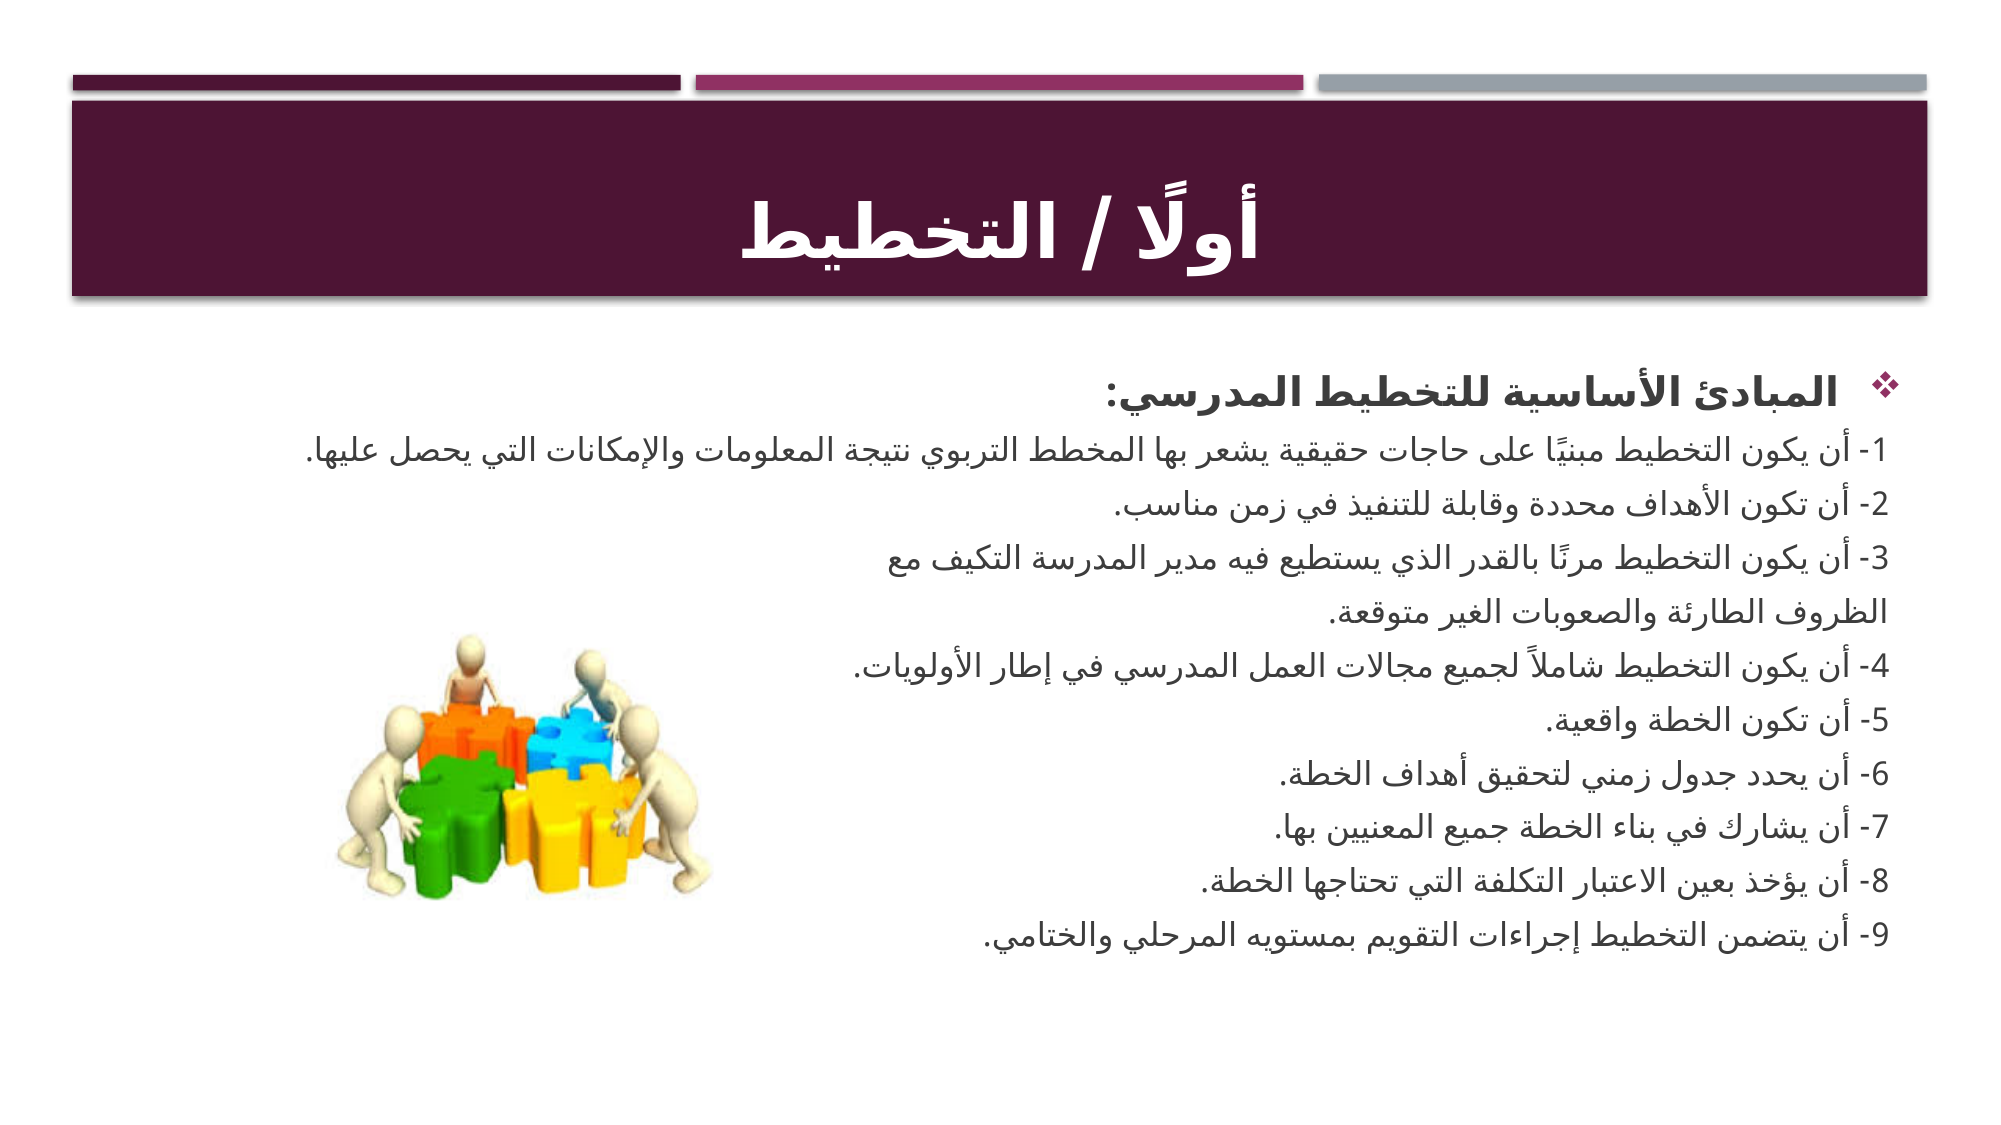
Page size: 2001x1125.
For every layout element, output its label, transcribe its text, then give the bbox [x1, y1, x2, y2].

picture [312, 553, 728, 929]
title أولًا / التخطيط [95, 115, 1905, 282]
list المبادئ الأساسية للتخطيط المدرسي: 1- أن يكون التخطيط مبنيًا على حاجات حقيقية يشعر بها المخطط التربوي نتيجة المعلومات والإمكانات التي يحصل عليها. 2- أن تكون الأهداف محددة وقابلة للتنفيذ في زمن مناسب. 3- أن يكون التخطيط مرنًا بالقدر الذي يستطيع فيه مدير المدرسة التكيف مع الظروف الطارئة والصعوبات الغير متوقعة. 4- أن يكون التخطيط شاملاً لجميع مجالات العمل المدرسي في إطار الأولويات. 5- أن تكون الخطة واقعية. 6- أن يحدد جدول زمني لتحقيق أهداف الخطة. 7- أن يشارك في بناء الخطة جميع المعنيين بها. 8- أن يؤخذ بعين الاعتبار التكلفة التي تحتاجها الخطة. 9- أن يتضمن التخطيط إجراءات التقويم بمستويه المرحلي والختامي. [95, 357, 1905, 962]
